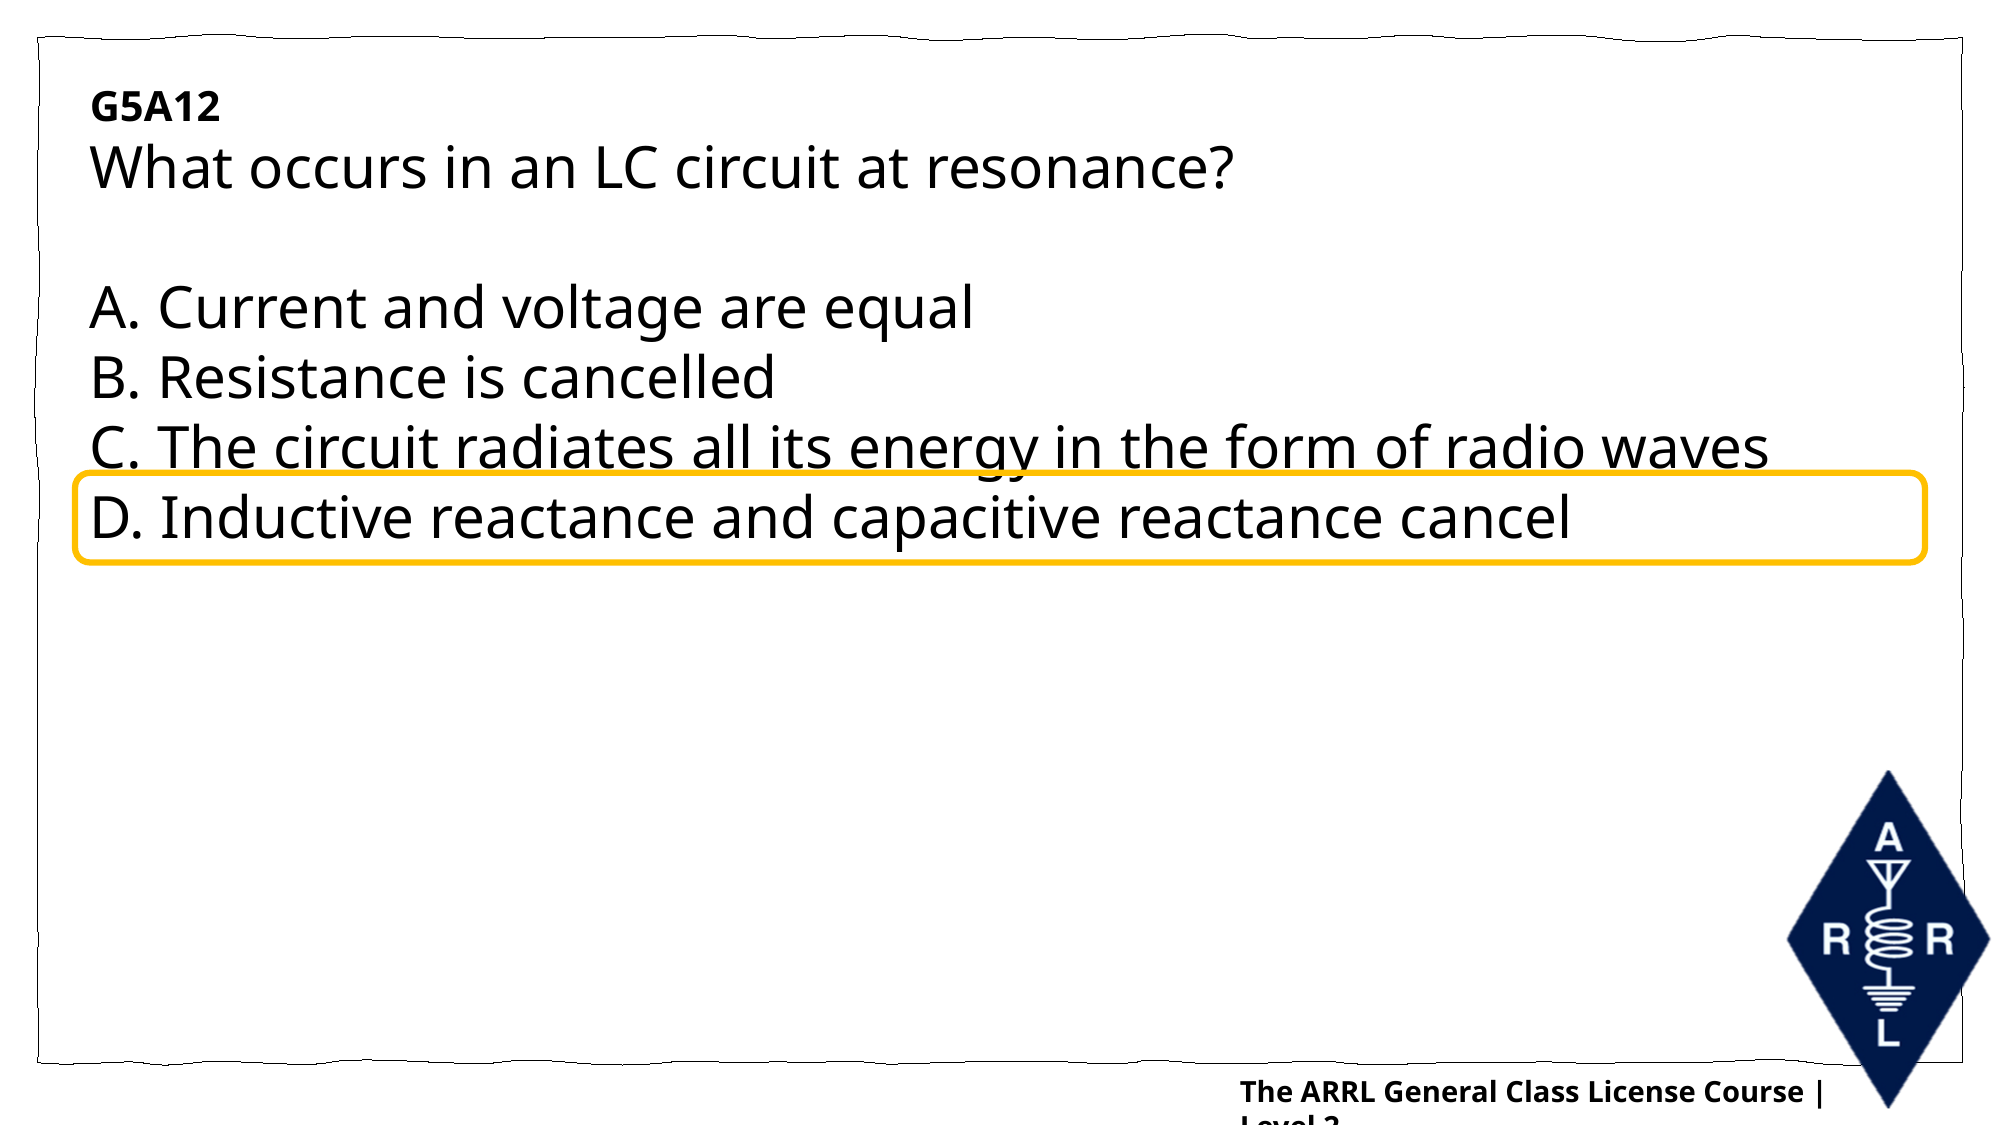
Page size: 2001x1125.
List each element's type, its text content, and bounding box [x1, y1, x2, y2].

text_box G5A12 What occurs in an LC circuit at resonance? A. Current and voltage are equal B. Resistance is cancelled C. The circuit radiates all its energy in the form of radio waves D. Inductive reactance and capacitive reactance cancel [75, 72, 1850, 479]
picture [1773, 752, 1999, 1125]
text_box [73, 471, 1927, 564]
